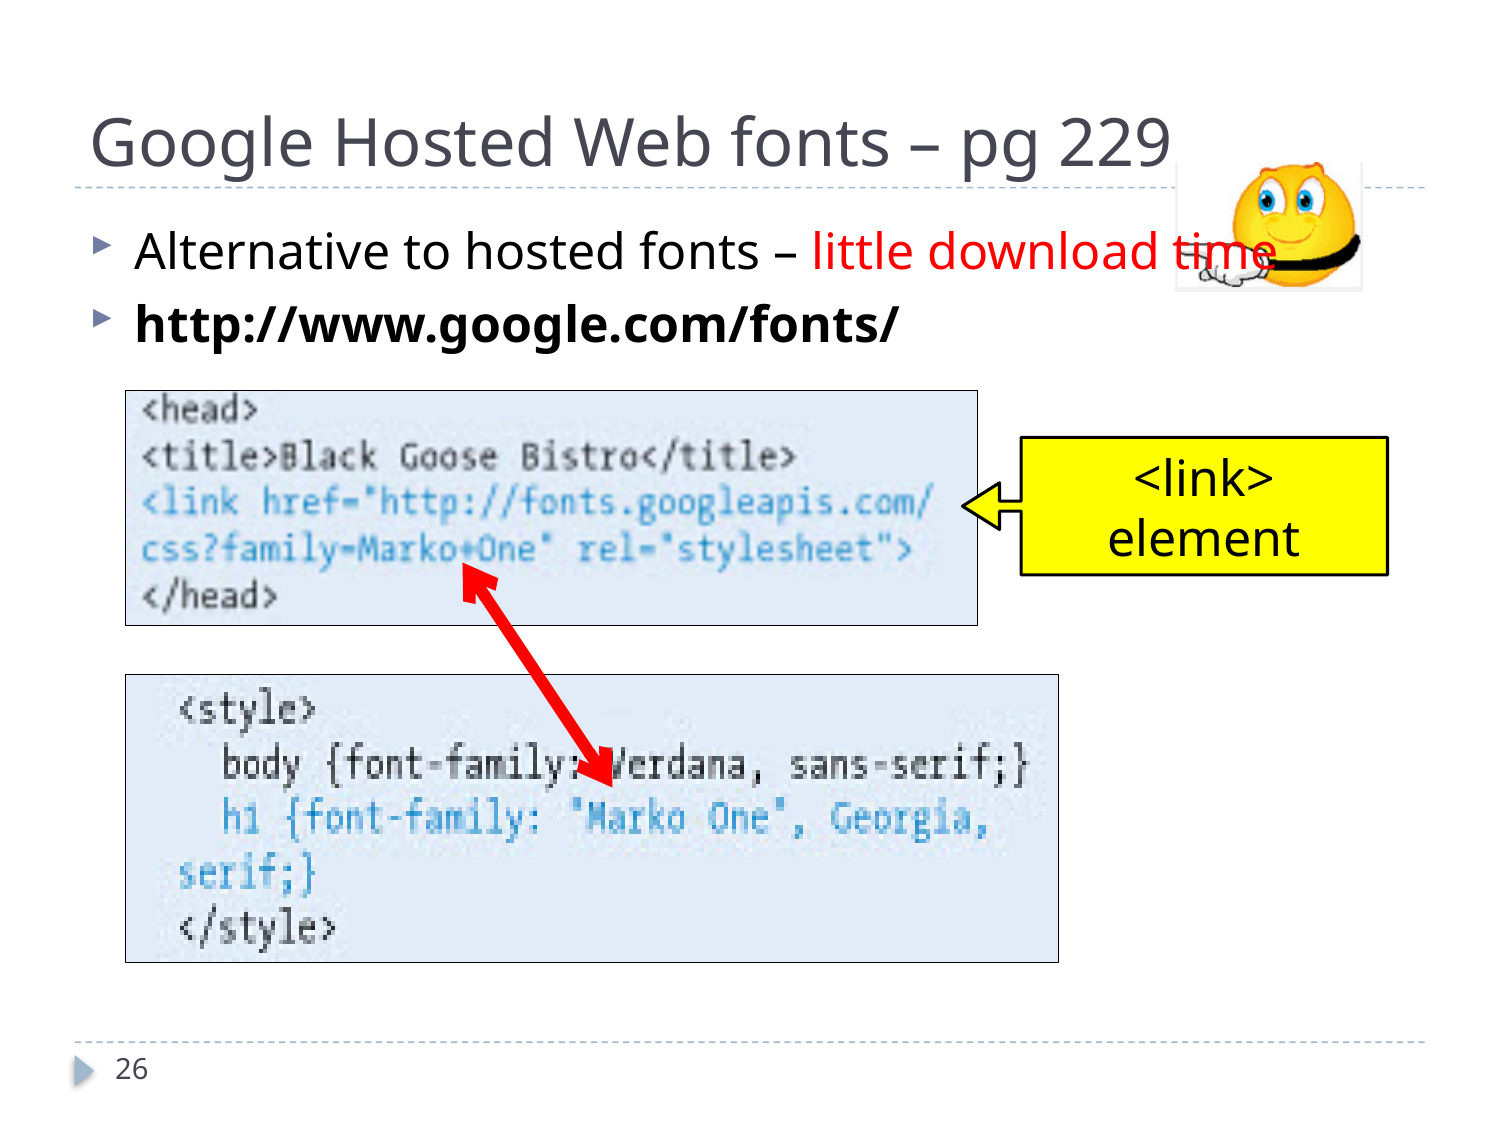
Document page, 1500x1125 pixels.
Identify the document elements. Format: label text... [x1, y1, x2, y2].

list Alternative to hosted fonts – little download time http://www.google.com/fonts/ [75, 212, 1425, 1113]
text_box <link> element [983, 435, 1390, 577]
picture [124, 674, 1058, 963]
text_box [462, 562, 613, 788]
title Google Hosted Web fonts – pg 229 [75, 24, 1425, 188]
picture [124, 390, 978, 626]
picture [1174, 162, 1363, 292]
